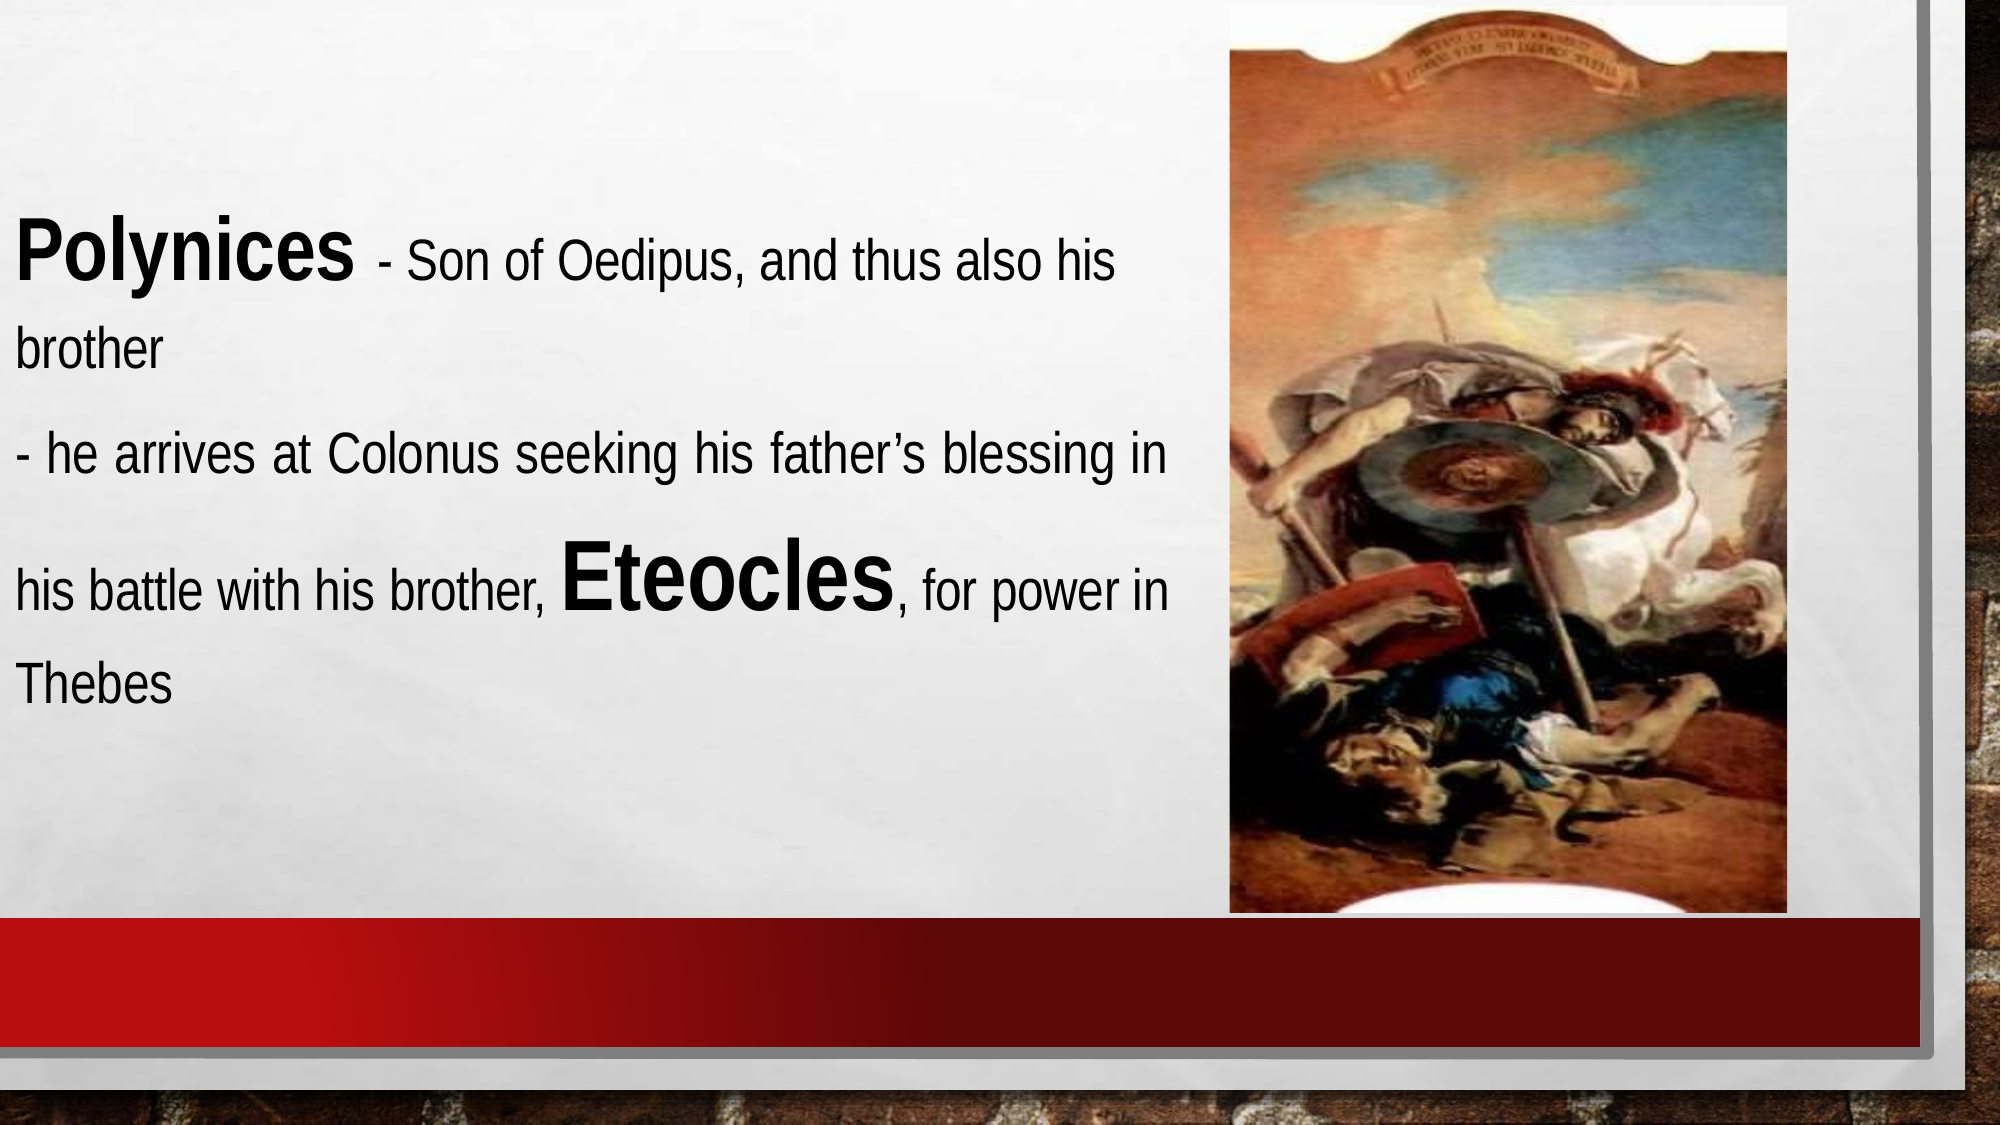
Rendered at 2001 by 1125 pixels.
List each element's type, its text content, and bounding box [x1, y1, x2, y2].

text_box [1229, 6, 1788, 913]
picture [0, 0, 2000, 1125]
picture [0, 0, 1921, 1047]
title Polynices - Son of Oedipus, and thus also his brother - he arrives at Colonus seeking his father’s blessing in his battle with his brother, Eteocles, for power in Thebes [12, 160, 1184, 716]
